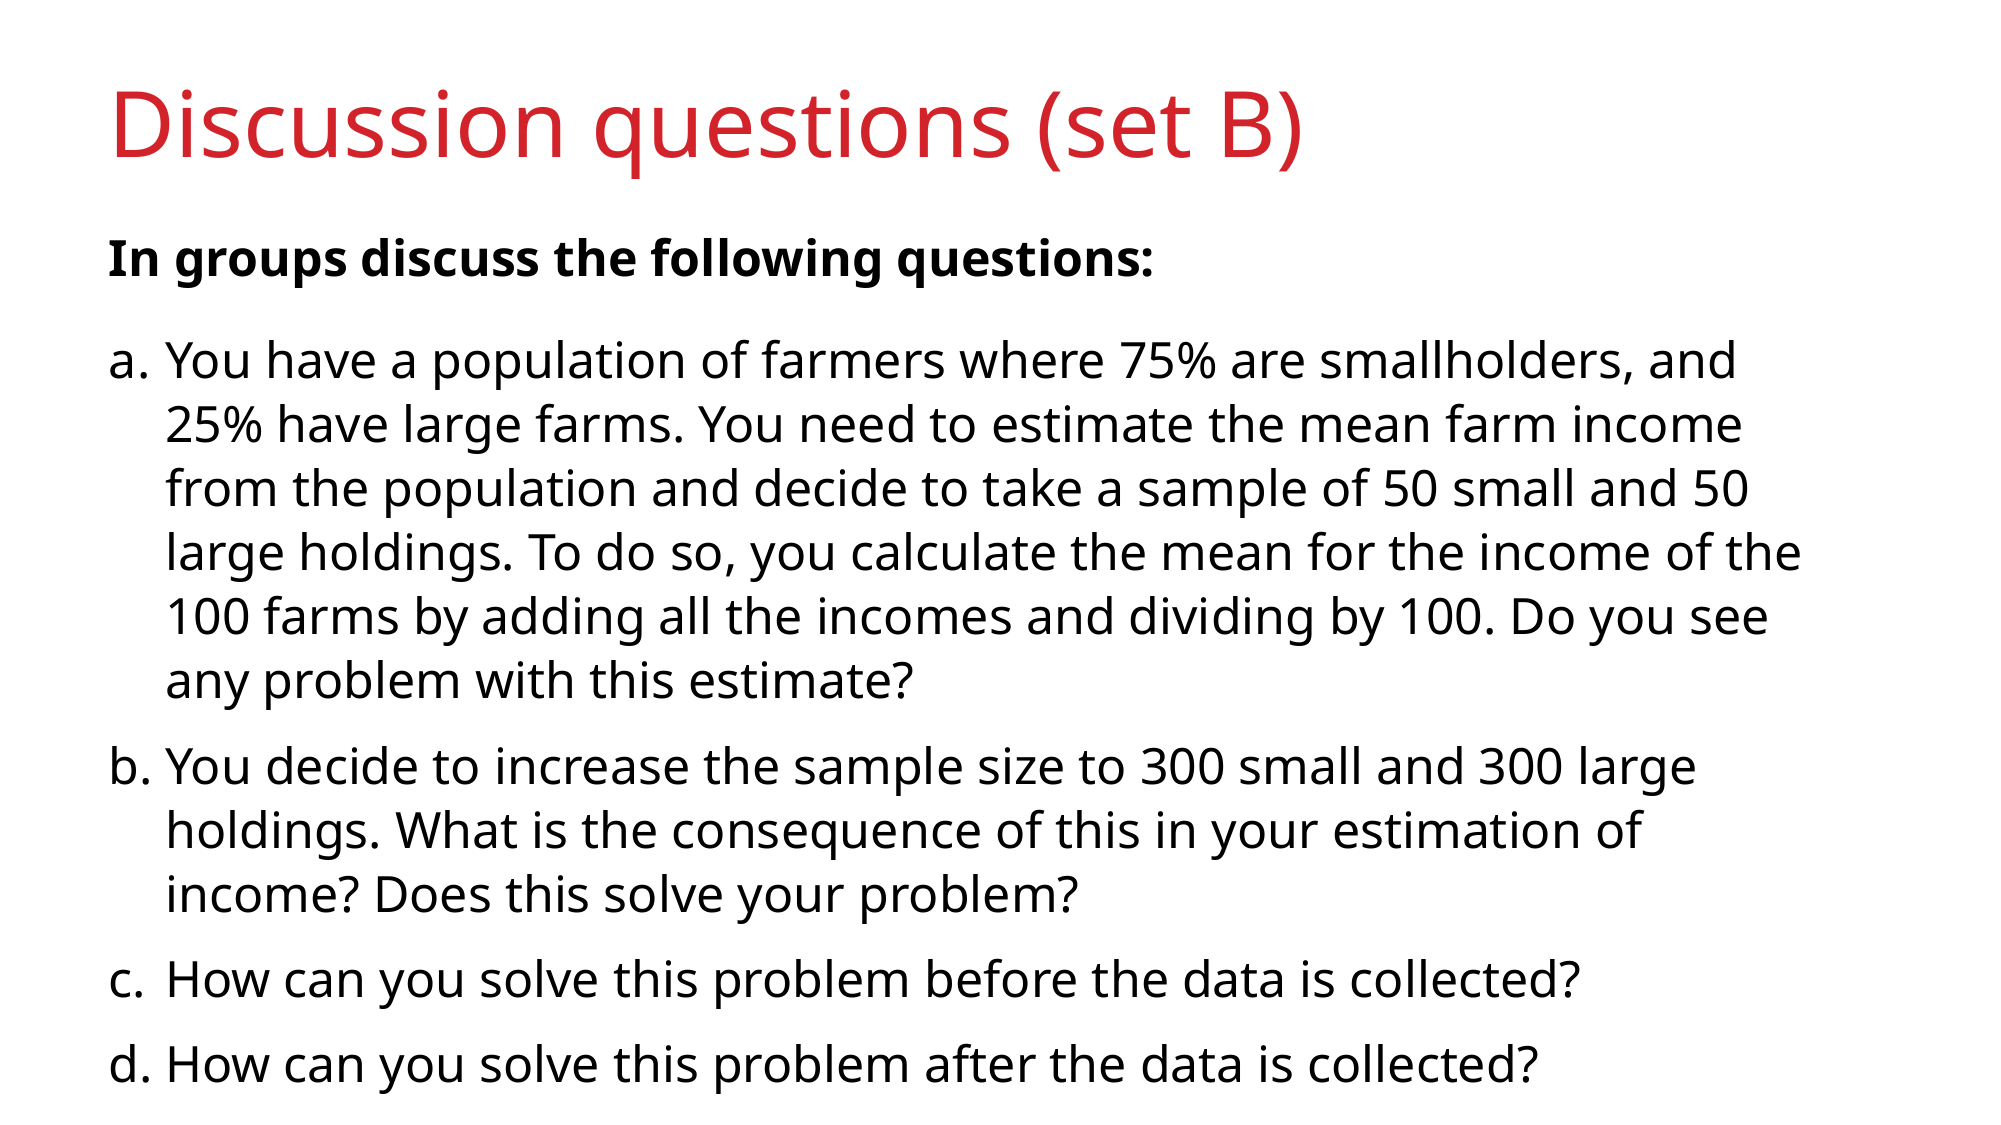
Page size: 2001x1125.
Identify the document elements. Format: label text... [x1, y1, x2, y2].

list In groups discuss the following questions: You have a population of farmers where 75% are smallholders, and 25% have large farms. You need to estimate the mean farm income from the population and decide to take a sample of 50 small and 50 large holdings. To do so, you calculate the mean for the income of the 100 farms by adding all the incomes and dividing by 100. Do you see any problem with this estimate? You decide to increase the sample size to 300 small and 300 large holdings. What is the consequence of this in your estimation of income? Does this solve your problem? How can you solve this problem before the data is collected? How can you solve this problem after the data is collected? [93, 235, 1863, 1070]
title Discussion questions (set B) [93, 21, 1863, 235]
